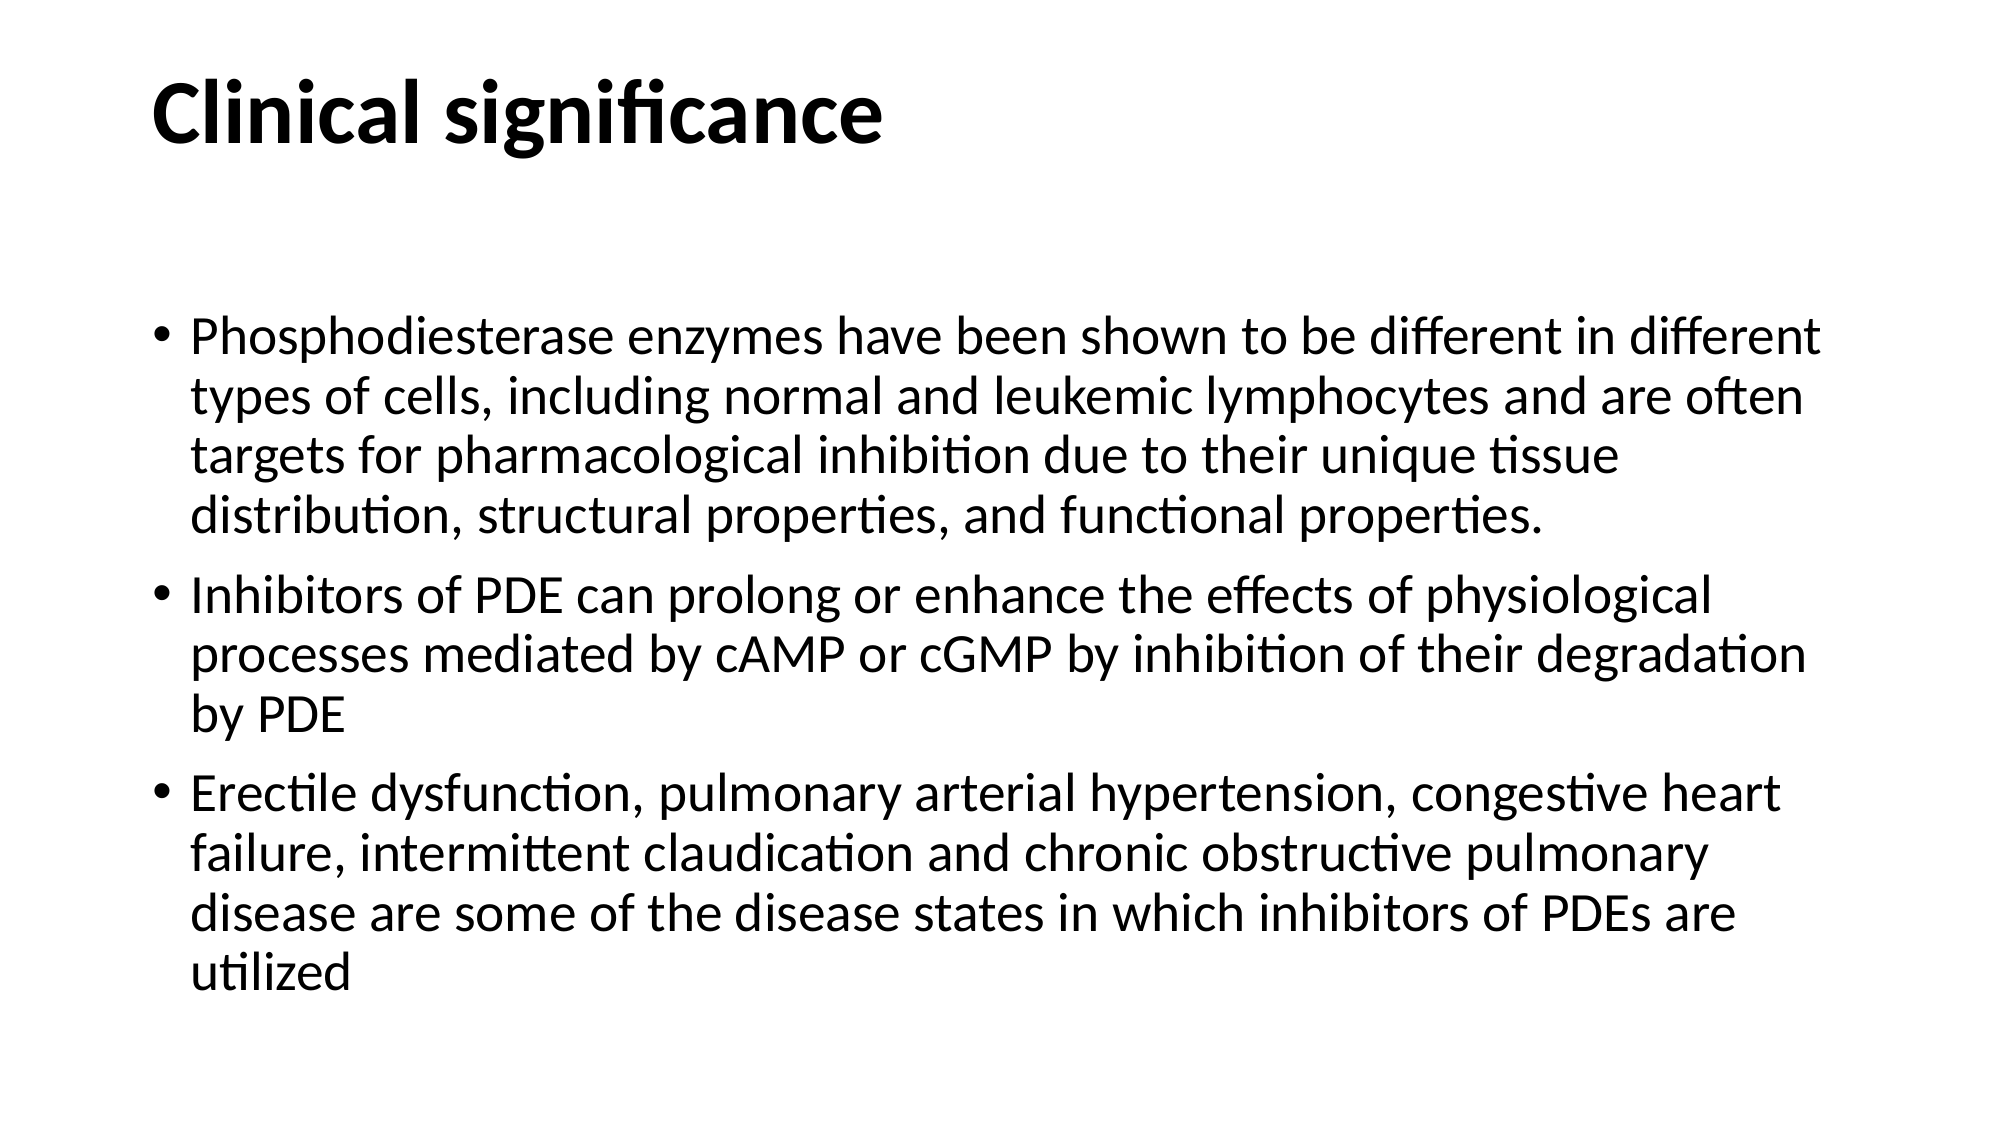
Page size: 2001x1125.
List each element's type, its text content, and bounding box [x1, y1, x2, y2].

list Phosphodiesterase enzymes have been shown to be different in different types of cells, including normal and leukemic lymphocytes and are often targets for pharmacological inhibition due to their unique tissue distribution, structural properties, and functional properties. Inhibitors of PDE can prolong or enhance the effects of physiological processes mediated by cAMP or cGMP by inhibition of their degradation by PDE Erectile dysfunction, pulmonary arterial hypertension, congestive heart failure, intermittent claudication and chronic obstructive pulmonary disease are some of the disease states in which inhibitors of PDEs are utilized [137, 299, 1863, 1014]
title Clinical significance [137, 59, 1863, 278]
